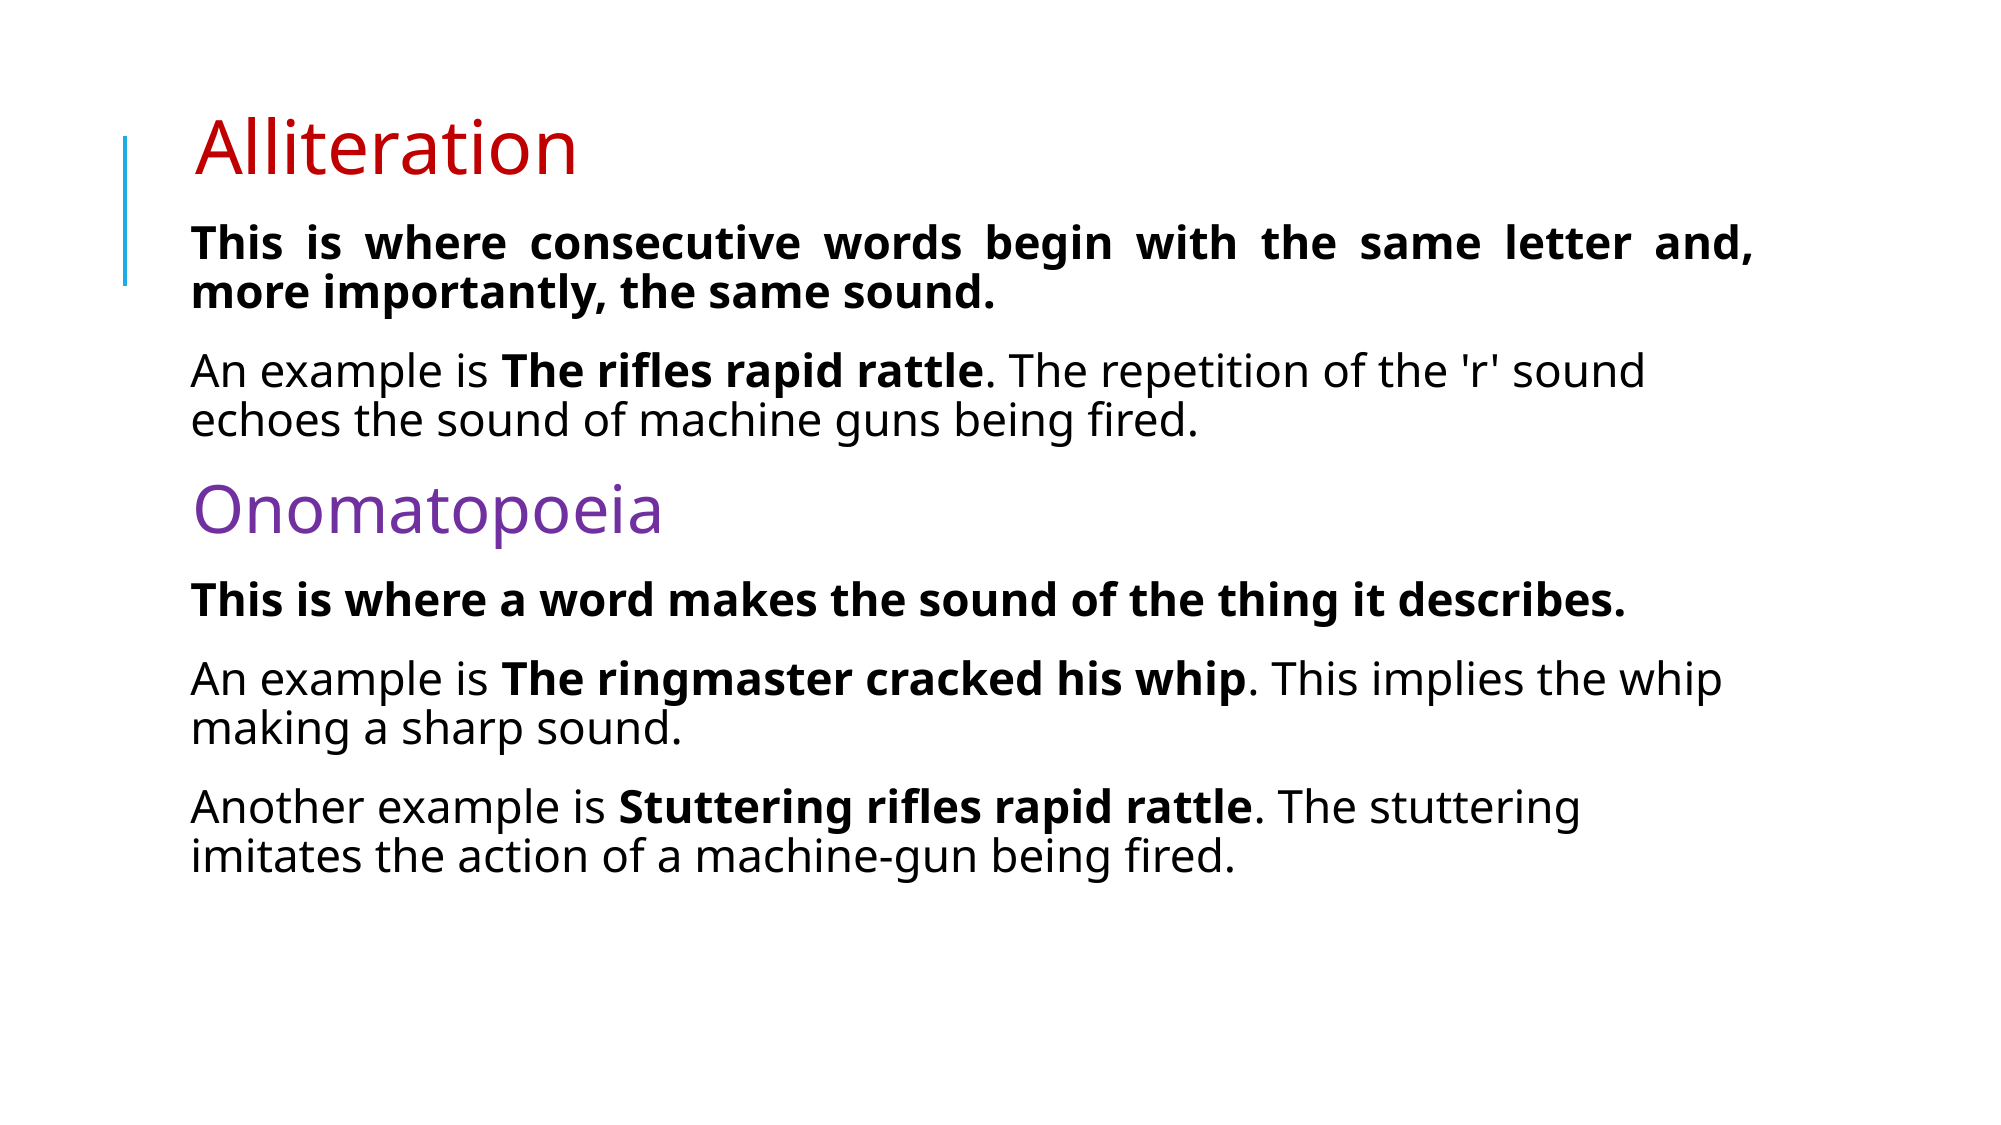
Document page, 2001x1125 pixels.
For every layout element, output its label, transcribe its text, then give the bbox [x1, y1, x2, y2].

list Alliteration This is where consecutive words begin with the same letter and, more importantly, the same sound. An example is The rifles rapid rattle. The repetition of the 'r' sound echoes the sound of machine guns being fired. Onomatopoeia This is where a word makes the sound of the thing it describes. An example is The ringmaster cracked his whip. This implies the whip making a sharp sound. Another example is Stuttering rifles rapid rattle. The stuttering imitates the action of a machine-gun being fired. [168, 102, 1763, 1035]
